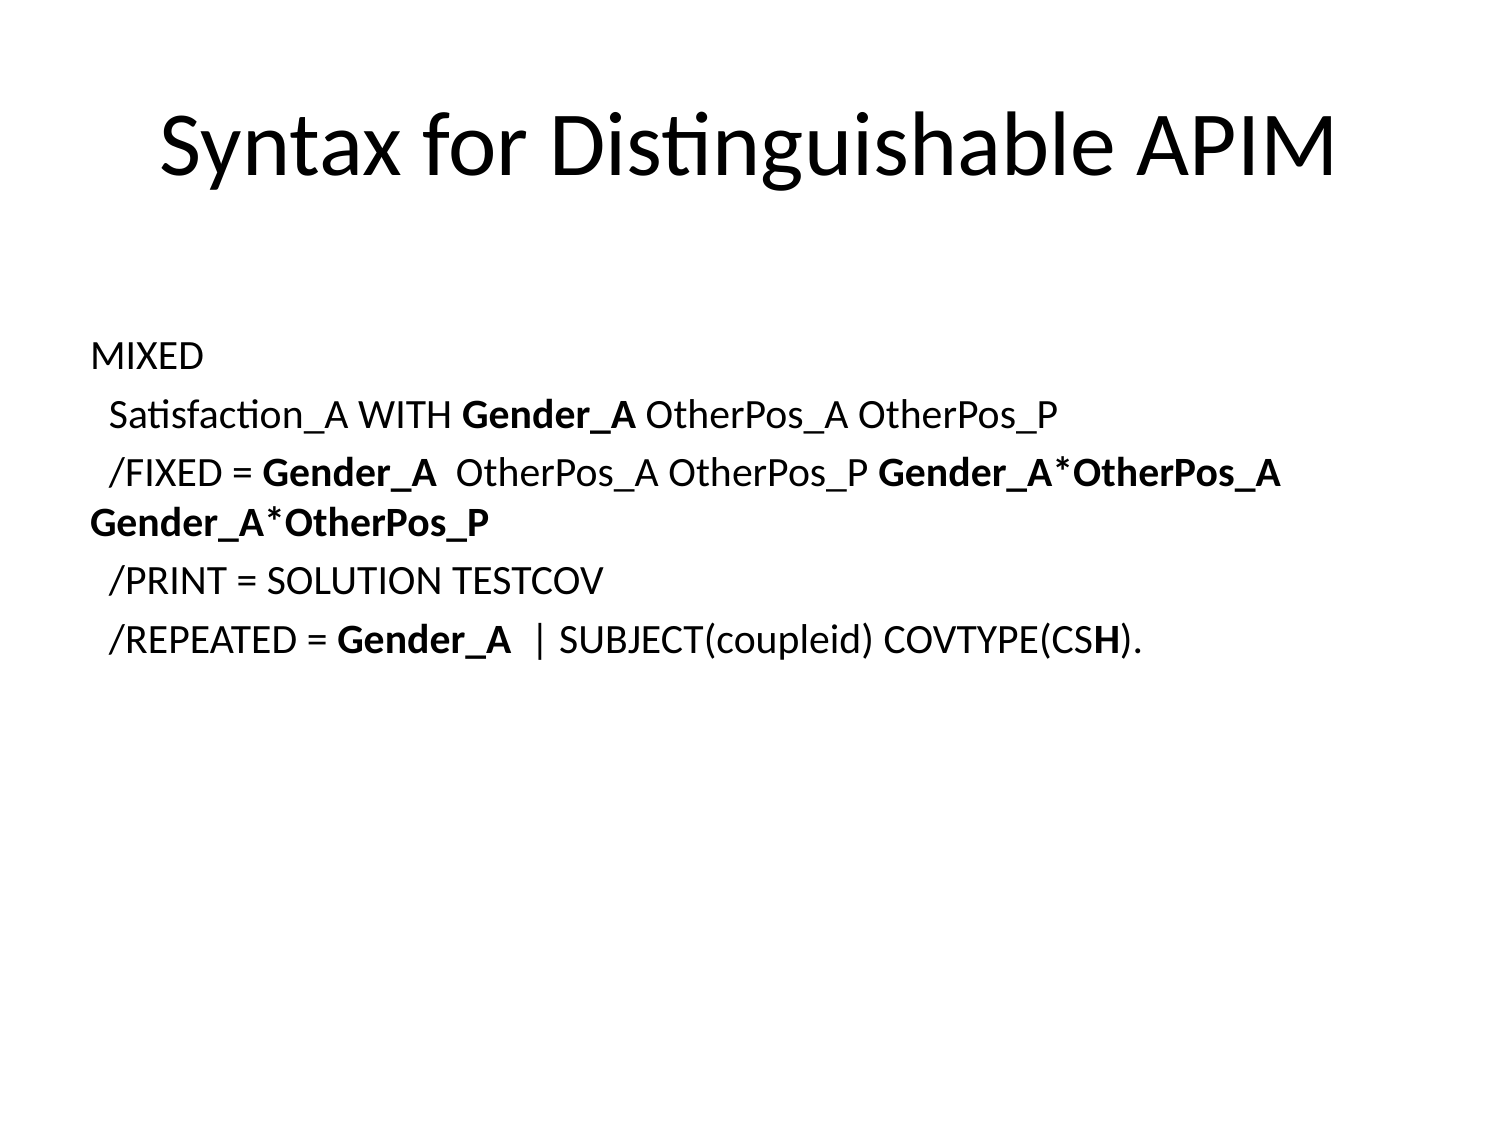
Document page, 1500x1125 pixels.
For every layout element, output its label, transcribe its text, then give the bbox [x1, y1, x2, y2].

title Syntax for Distinguishable APIM [75, 45, 1425, 233]
list MIXED Satisfaction_A WITH Gender_A OtherPos_A OtherPos_P /FIXED = Gender_A OtherPos_A OtherPos_P Gender_A*OtherPos_A Gender_A*OtherPos_P /PRINT = SOLUTION TESTCOV /REPEATED = Gender_A | SUBJECT(coupleid) COVTYPE(CSH). [75, 262, 1425, 1005]
